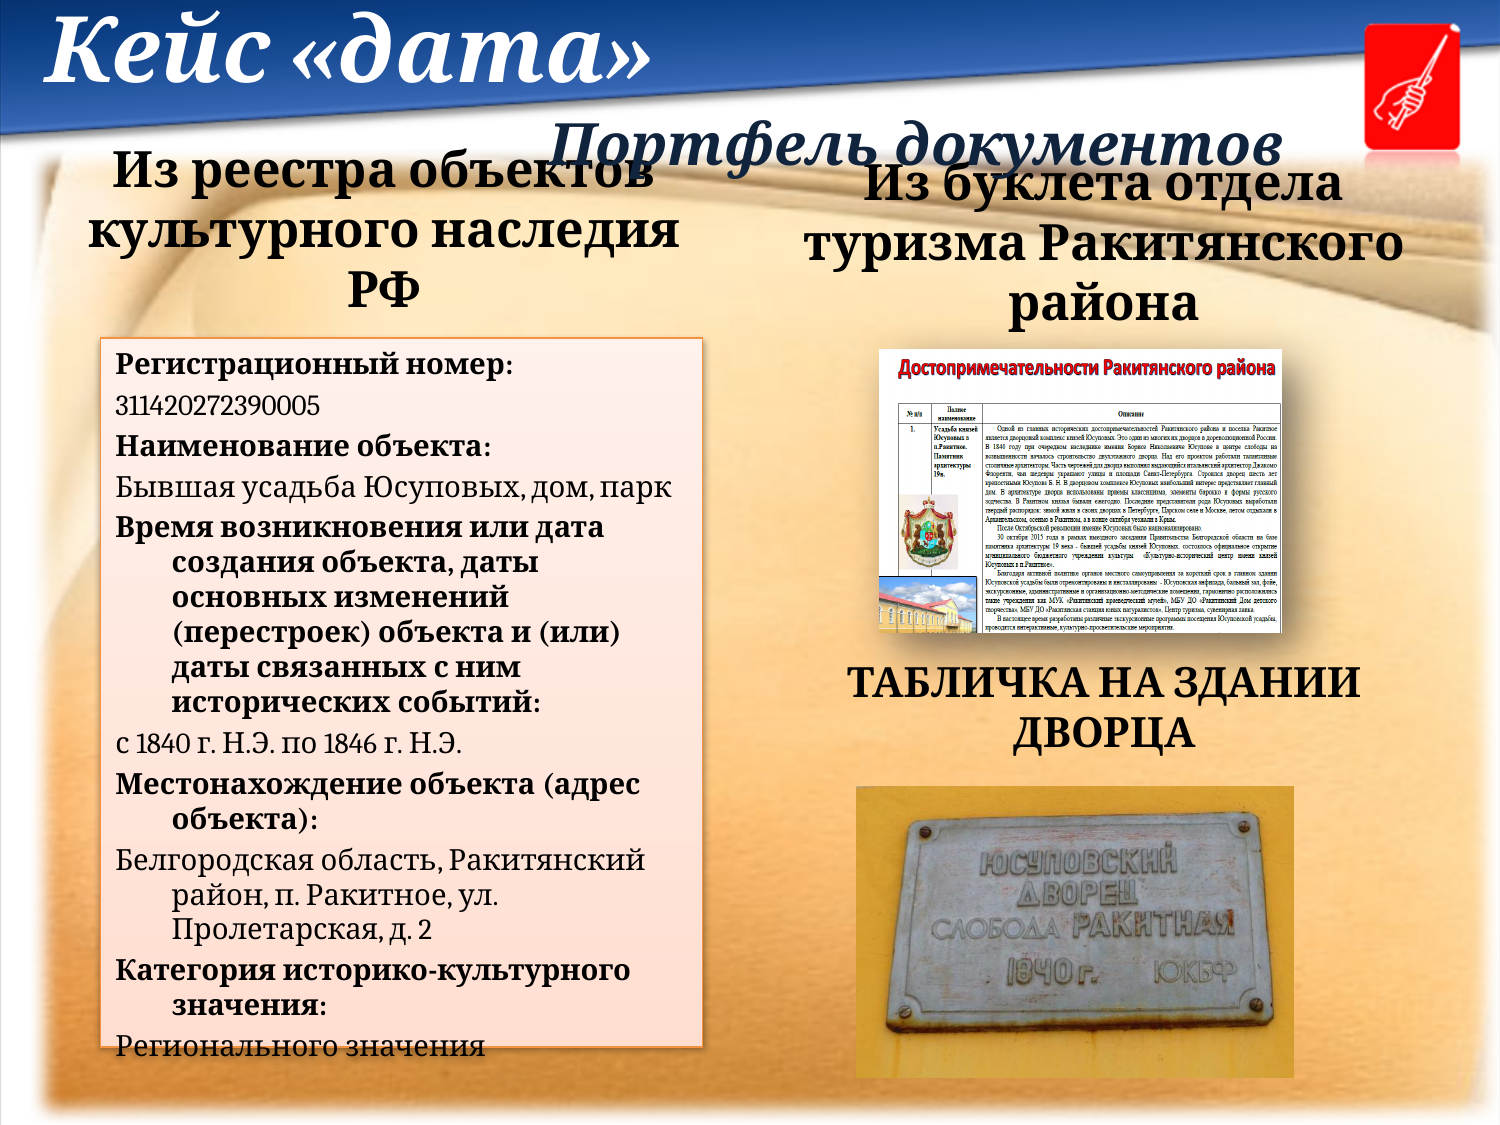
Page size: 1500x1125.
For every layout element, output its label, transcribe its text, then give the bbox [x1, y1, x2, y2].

text_box Табличка на здании дворца [1256, 668, 1413, 764]
list Регистрационный номер: 311420272390005 Наименование объекта: Бывшая усадьба Юсуповых, дом, парк Время возникновения или дата создания объекта, даты основных изменений (перестроек) объекта и (или) даты связанных с ним исторических событий: с 1840 г. Н.Э. по 1846 г. Н.Э. Местонахождение объекта (адрес объекта): Белгородская область, Ракитянский район, п. Ракитное, ул. Пролетарская, д. 2 Категория историко-культурного значения: Регионального значения [100, 337, 271, 1048]
list Из реестра объектов культурного наследия РФ [52, 219, 271, 326]
text_box Портфель документов [1256, 89, 1342, 185]
title Кейс «дата» [0, 0, 271, 93]
picture [0, 0, 1500, 1125]
list Из буклета отдела туризма Ракитянского района [1256, 207, 1448, 339]
